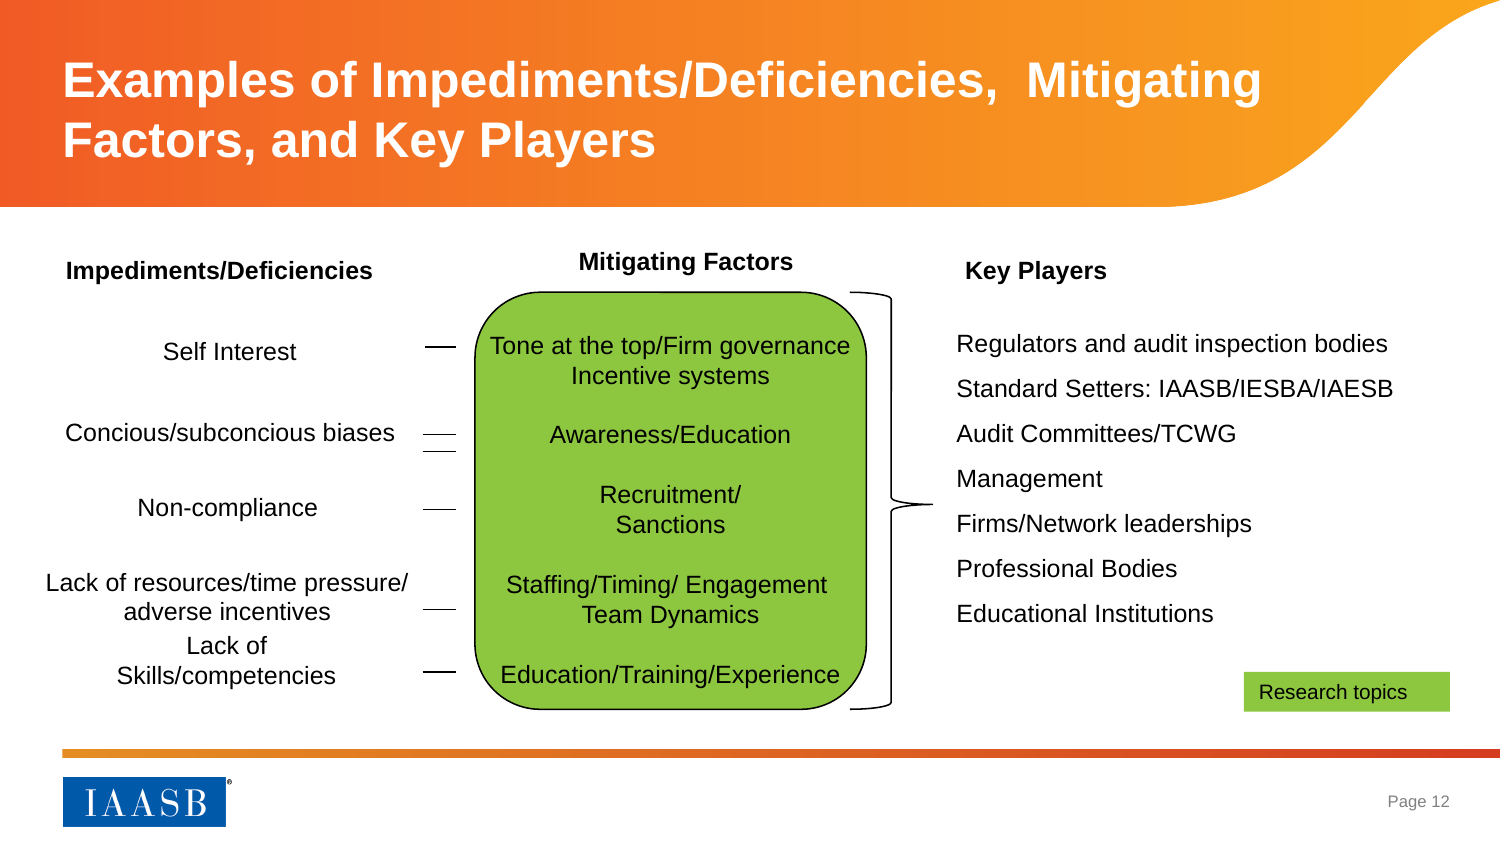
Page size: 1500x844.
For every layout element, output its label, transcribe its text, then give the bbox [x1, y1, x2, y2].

text_box Regulators and audit inspection bodies Standard Setters: IAASB/IESBA/IAESB Audit Committees/TCWG Management Firms/Network leaderships Professional Bodies Educational Institutions [941, 305, 1410, 635]
text_box Research topics [1243, 671, 1450, 712]
text_box Non-compliance [122, 483, 334, 529]
title Examples of Impediments/Deficiencies, Mitigating Factors, and Key Players [62, 75, 1300, 141]
picture [0, 0, 1500, 207]
text_box Impediments/Deficiencies [51, 246, 389, 292]
text_box Lack of Skills/competencies [101, 621, 352, 697]
text_box Lack of resources/time pressure/ adverse incentives [30, 558, 425, 634]
picture [63, 777, 232, 827]
text_box Tone at the top/Firm governance Incentive systems Awareness/Education Recruitment/ Sanctions Staffing/Timing/ Engagement Team Dynamics Education/Training/Experience [475, 321, 867, 756]
text_box Self Interest [148, 328, 312, 373]
text_box [486, 310, 849, 321]
text_box Concious/subconcious biases [50, 408, 411, 454]
text_box Key Players [950, 246, 1123, 292]
list [12, 231, 1488, 310]
text_box Mitigating Factors [563, 238, 810, 283]
text_box [849, 292, 933, 710]
